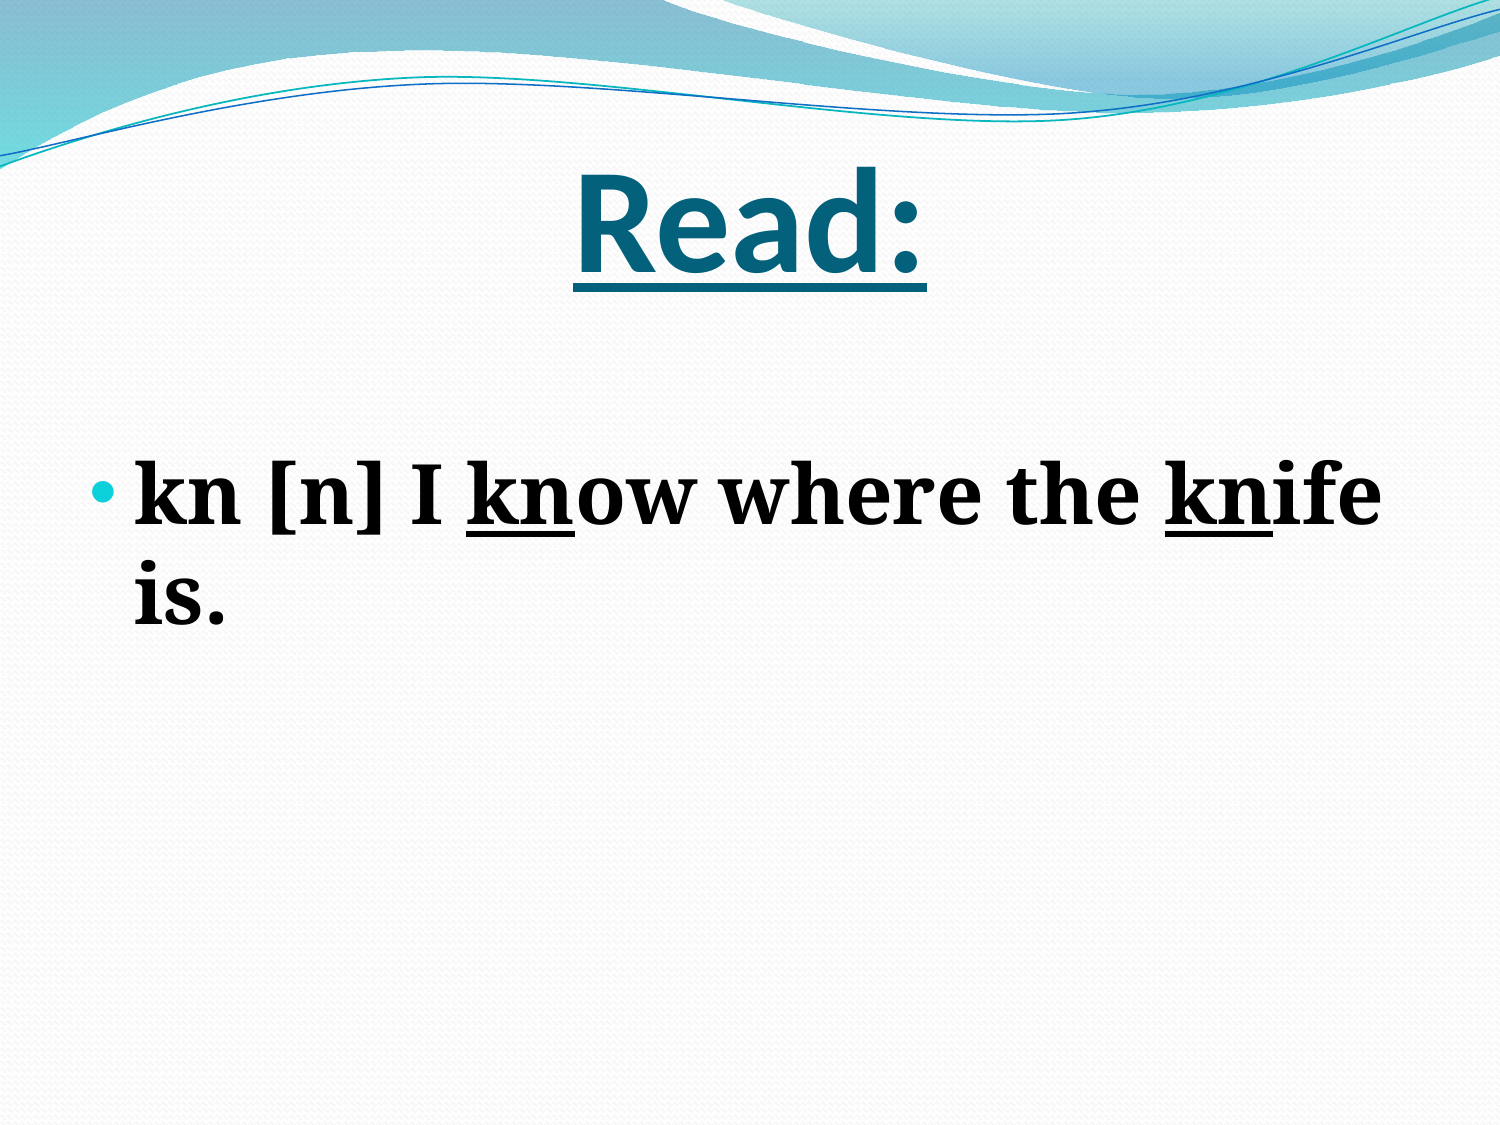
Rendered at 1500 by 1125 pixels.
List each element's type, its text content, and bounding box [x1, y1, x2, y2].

list kn [n] I know where the knife is. [75, 317, 1425, 1038]
title Read: [75, 115, 1425, 303]
